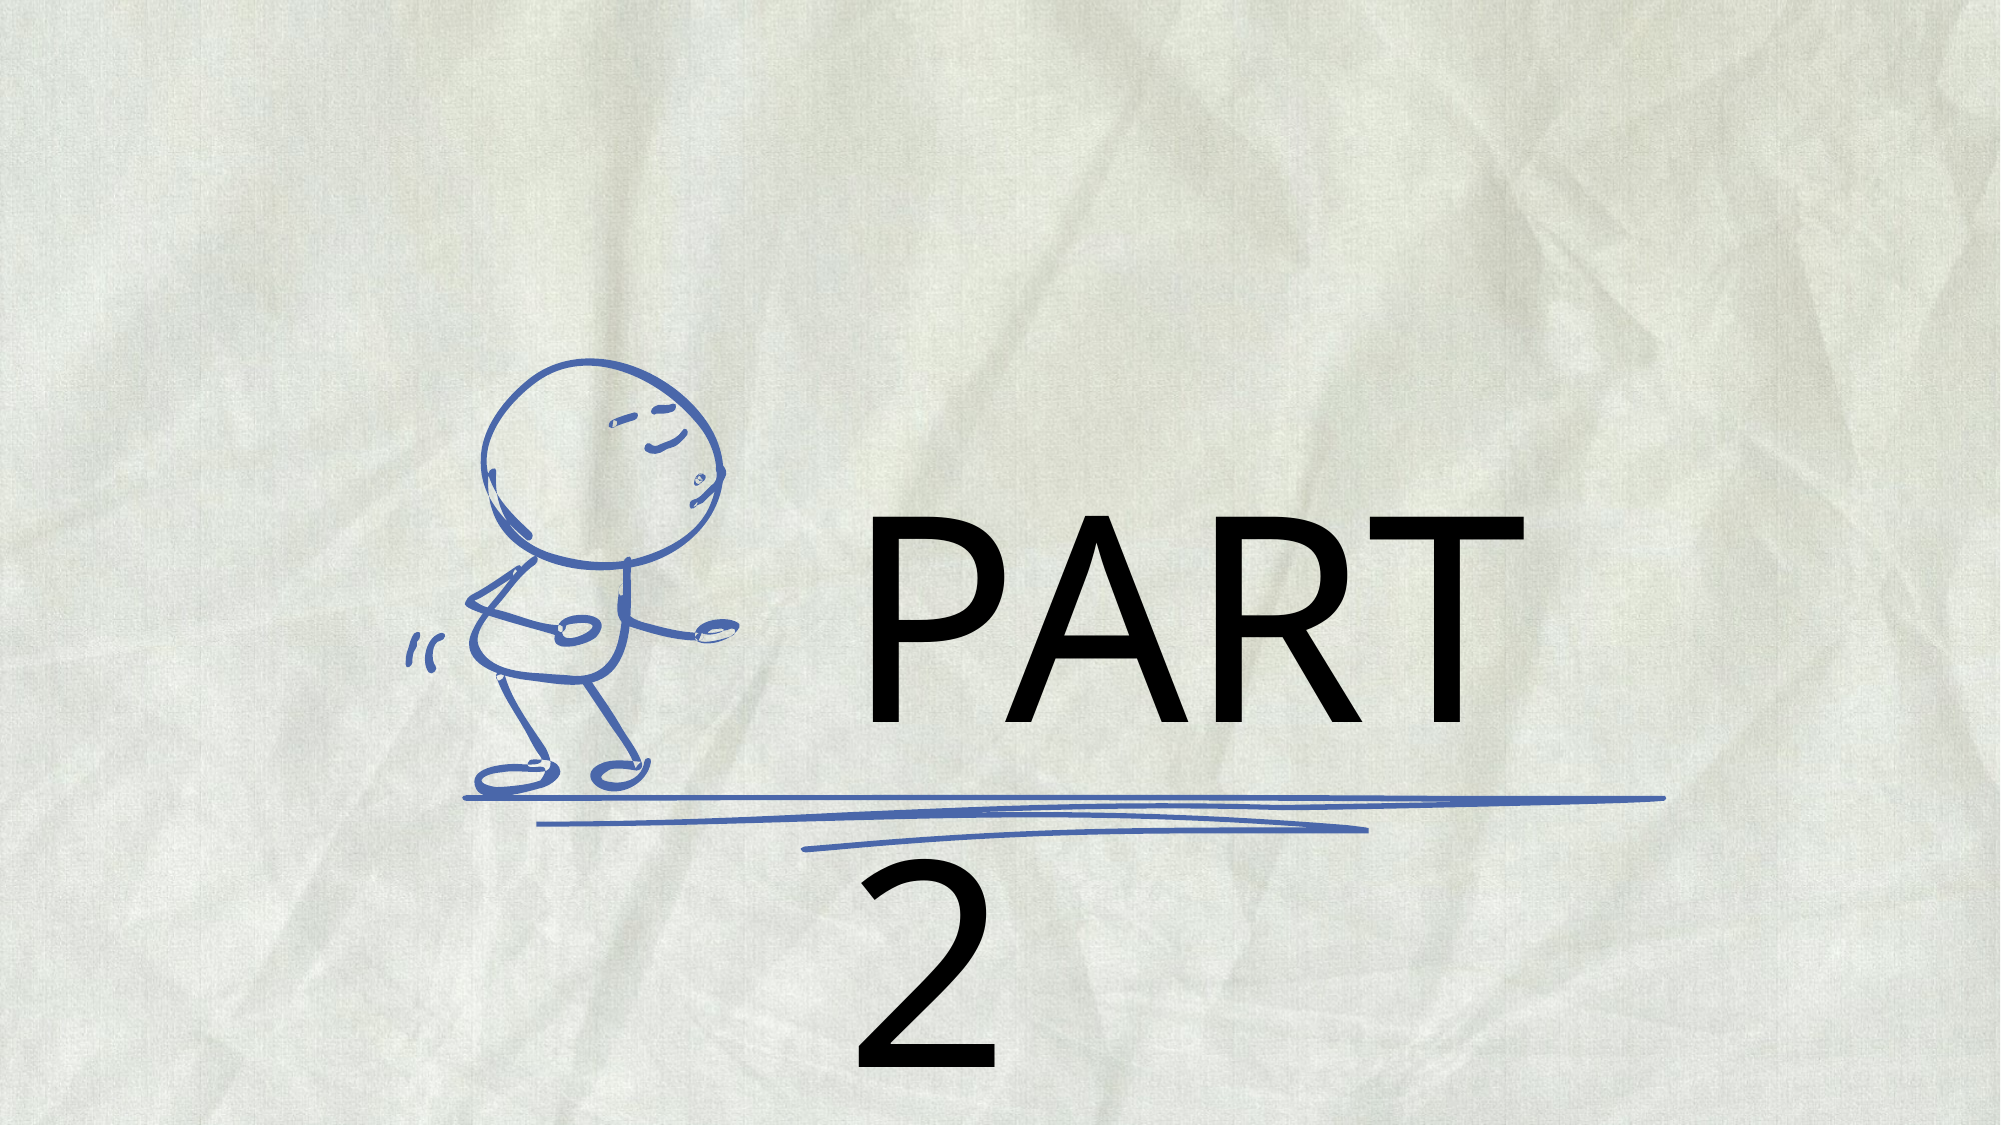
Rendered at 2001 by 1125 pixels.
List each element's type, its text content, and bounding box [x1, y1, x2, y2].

picture [0, 0, 2001, 1125]
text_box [405, 333, 749, 805]
text_box PART 2 [830, 427, 1671, 1125]
text_box [536, 794, 1667, 853]
